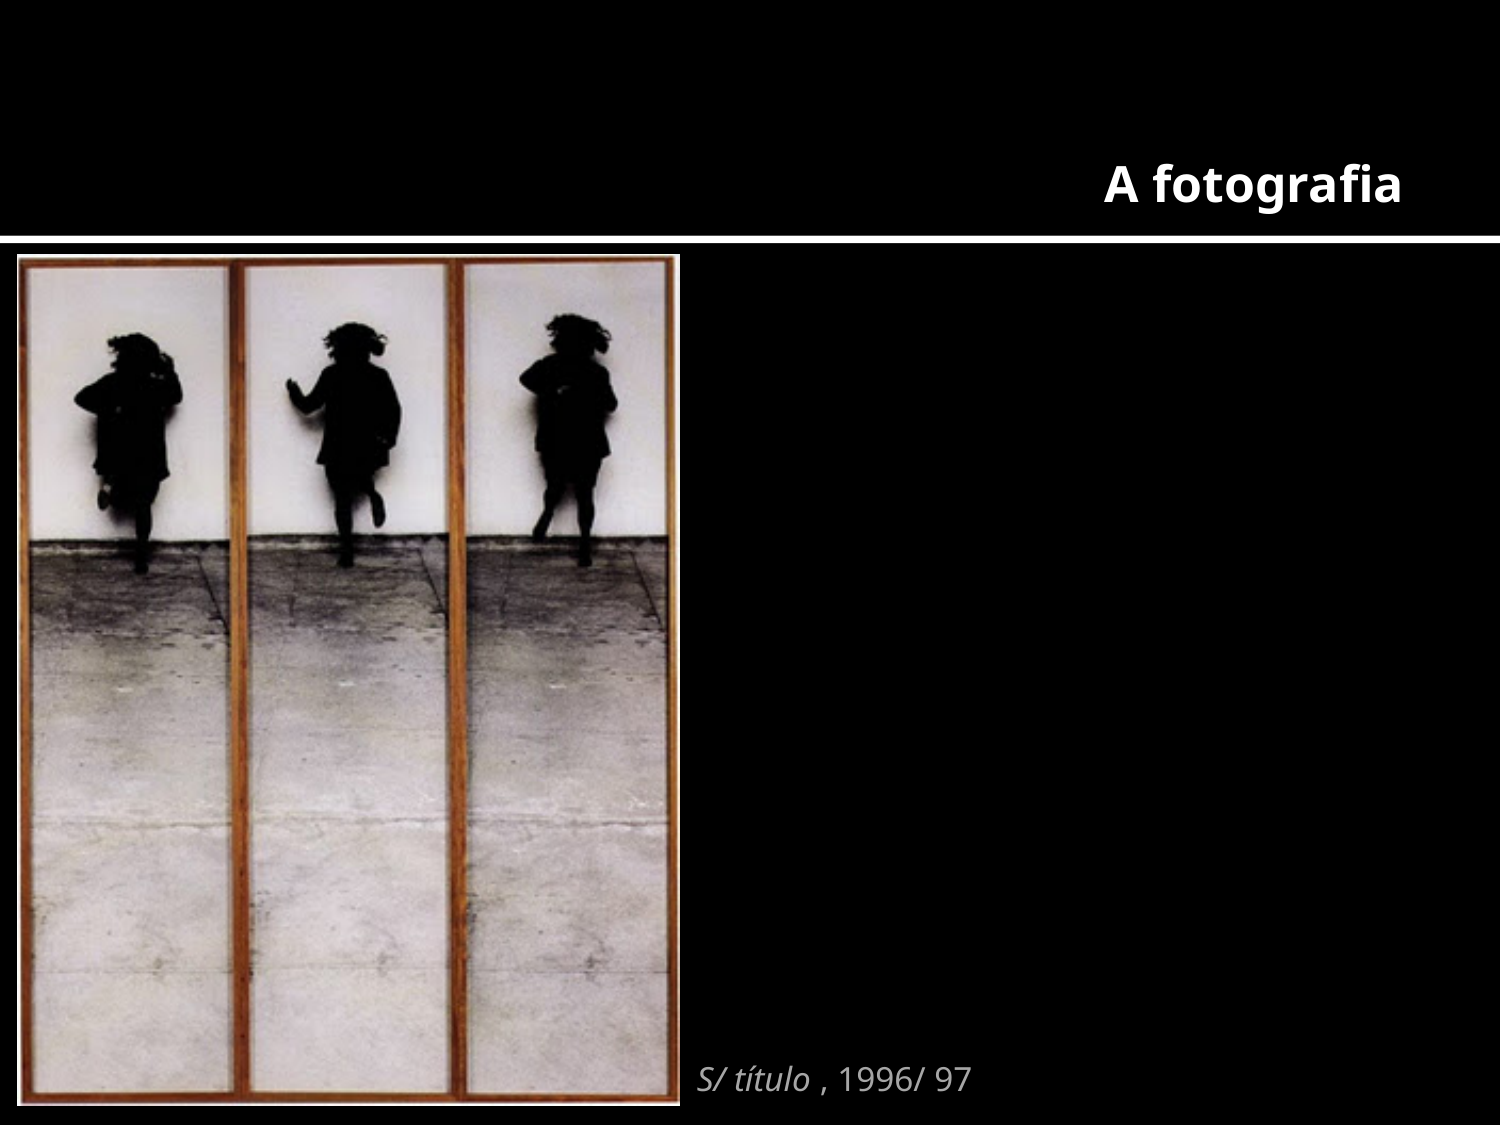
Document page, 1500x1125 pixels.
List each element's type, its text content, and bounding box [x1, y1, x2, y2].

text_box A fotografia [560, 125, 1412, 239]
text_box S/ título , 1996/ 97 [673, 1043, 1471, 1125]
picture [17, 254, 680, 1106]
